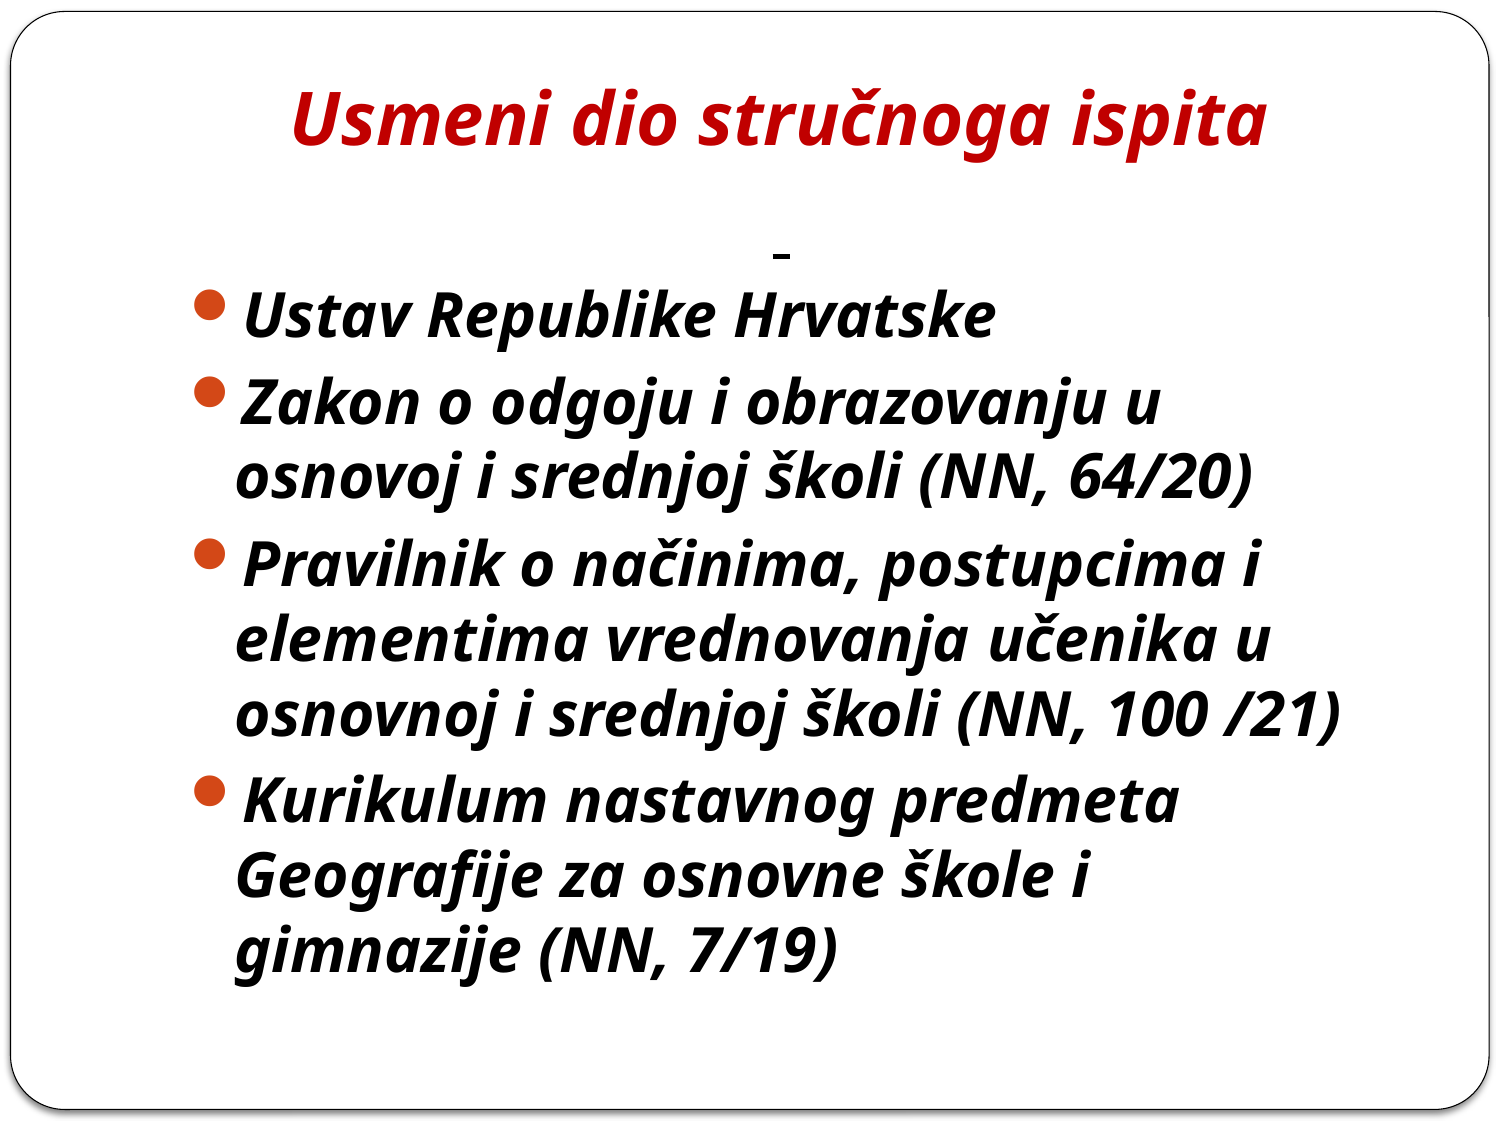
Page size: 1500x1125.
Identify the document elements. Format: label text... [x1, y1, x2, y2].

list Ustav Republike Hrvatske Zakon o odgoju i obrazovanju u osnovoj i srednjoj školi (NN, 64/20) Pravilnik o načinima, postupcima i elementima vrednovanja učenika u osnovnoj i srednjoj školi (NN, 100 /21) Kurikulum nastavnog predmeta Geografije za osnovne škole i gimnazije (NN, 7/19) [174, 174, 1388, 1038]
title Usmeni dio stručnoga ispita [275, 62, 1317, 174]
